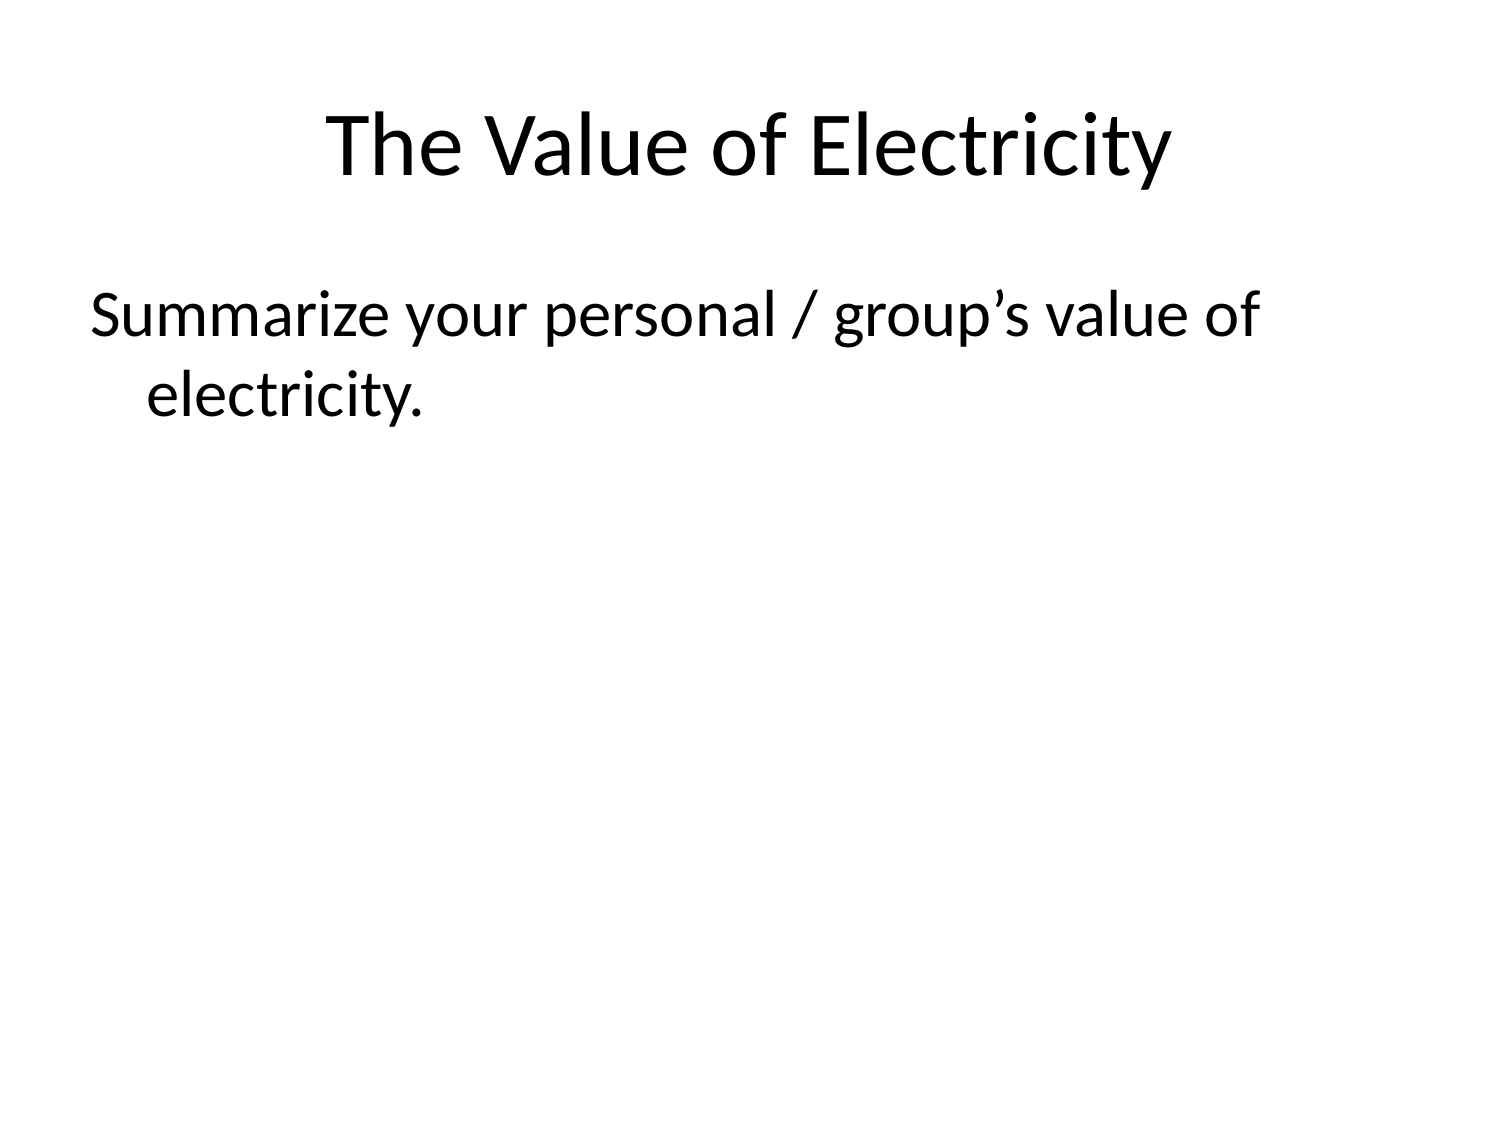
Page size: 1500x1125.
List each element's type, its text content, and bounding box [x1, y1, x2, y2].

list Summarize your personal / group’s value of electricity. [75, 262, 1425, 1005]
title The Value of Electricity [75, 45, 1425, 233]
